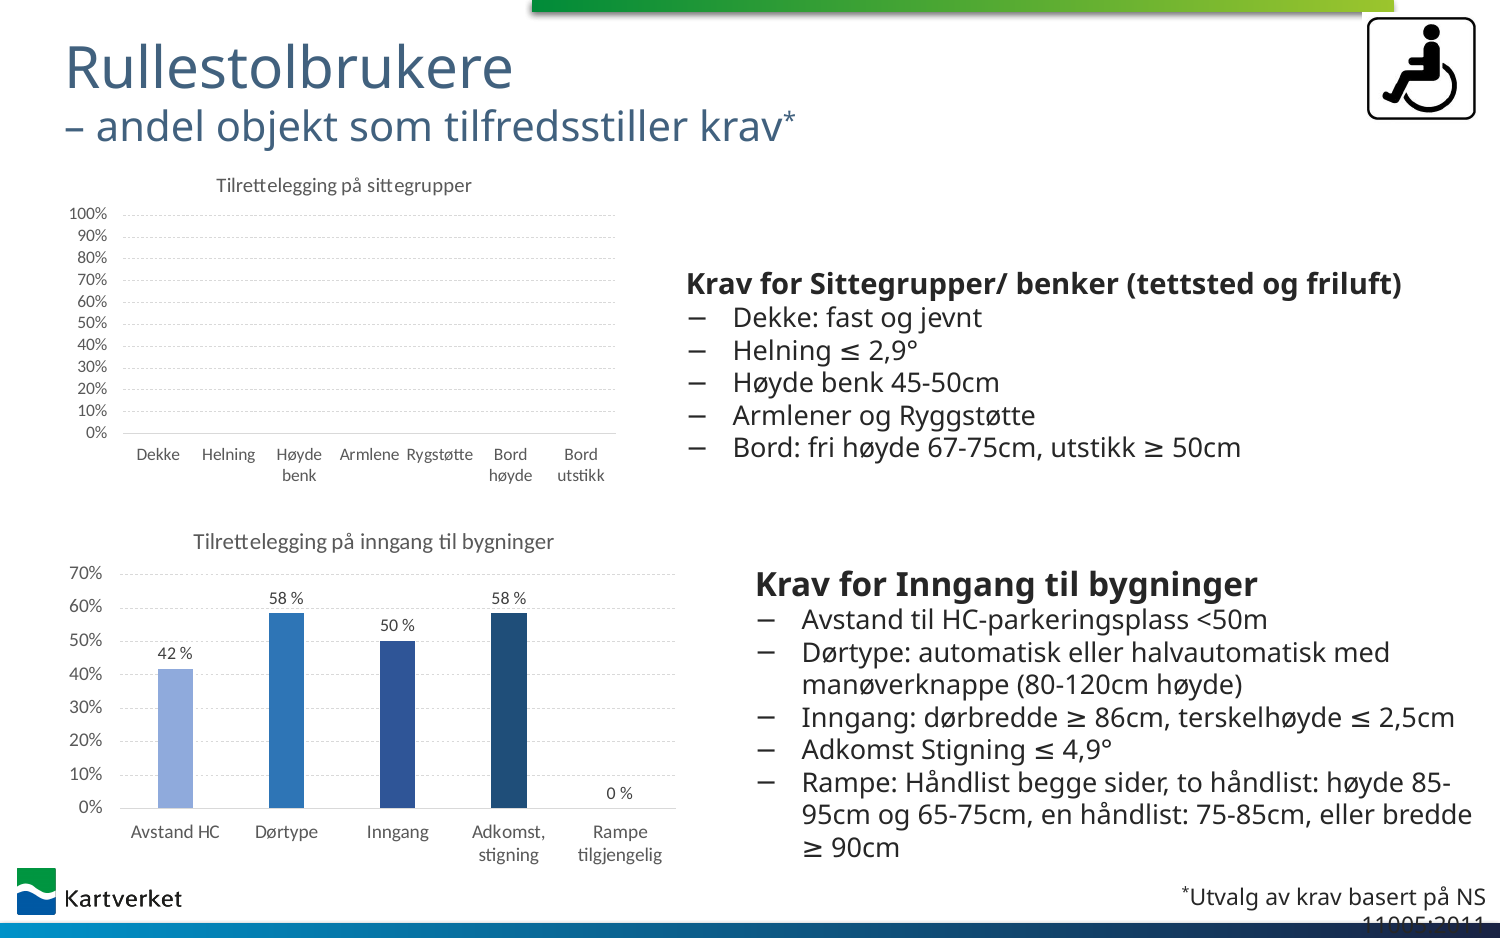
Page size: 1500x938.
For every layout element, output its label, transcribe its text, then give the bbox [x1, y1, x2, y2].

text_box Krav for Inngang til bygninger Avstand til HC-parkeringsplass <50m Dørtype: automatisk eller halvautomatisk med manøverknappe (80-120cm høyde) Inngang: dørbredde ≥ 86cm, terskelhøyde ≤ 2,5cm Adkomst Stigning ≤ 4,9° Rampe: Håndlist begge sider, to håndlist: høyde 85-95cm og 65-75cm, en håndlist: 75-85cm, eller bredde ≥ 90cm [740, 555, 1491, 870]
text_box Krav for Sittegrupper/ benker (tettsted og friluft) Dekke: fast og jevnt Helning ≤ 2,9° Høyde benk 45-50cm Armlener og Ryggstøtte Bord: fri høyde 67-75cm, utstikk ≥ 50cm [670, 258, 1418, 471]
picture [62, 166, 626, 492]
text_box *Utvalg av krav basert på NS 11005:2011 [1068, 873, 1500, 938]
picture [1362, 12, 1481, 126]
text_box Rullestolbrukere – andel objekt som tilfredsstiller krav* [49, 25, 1431, 158]
picture [62, 520, 687, 874]
